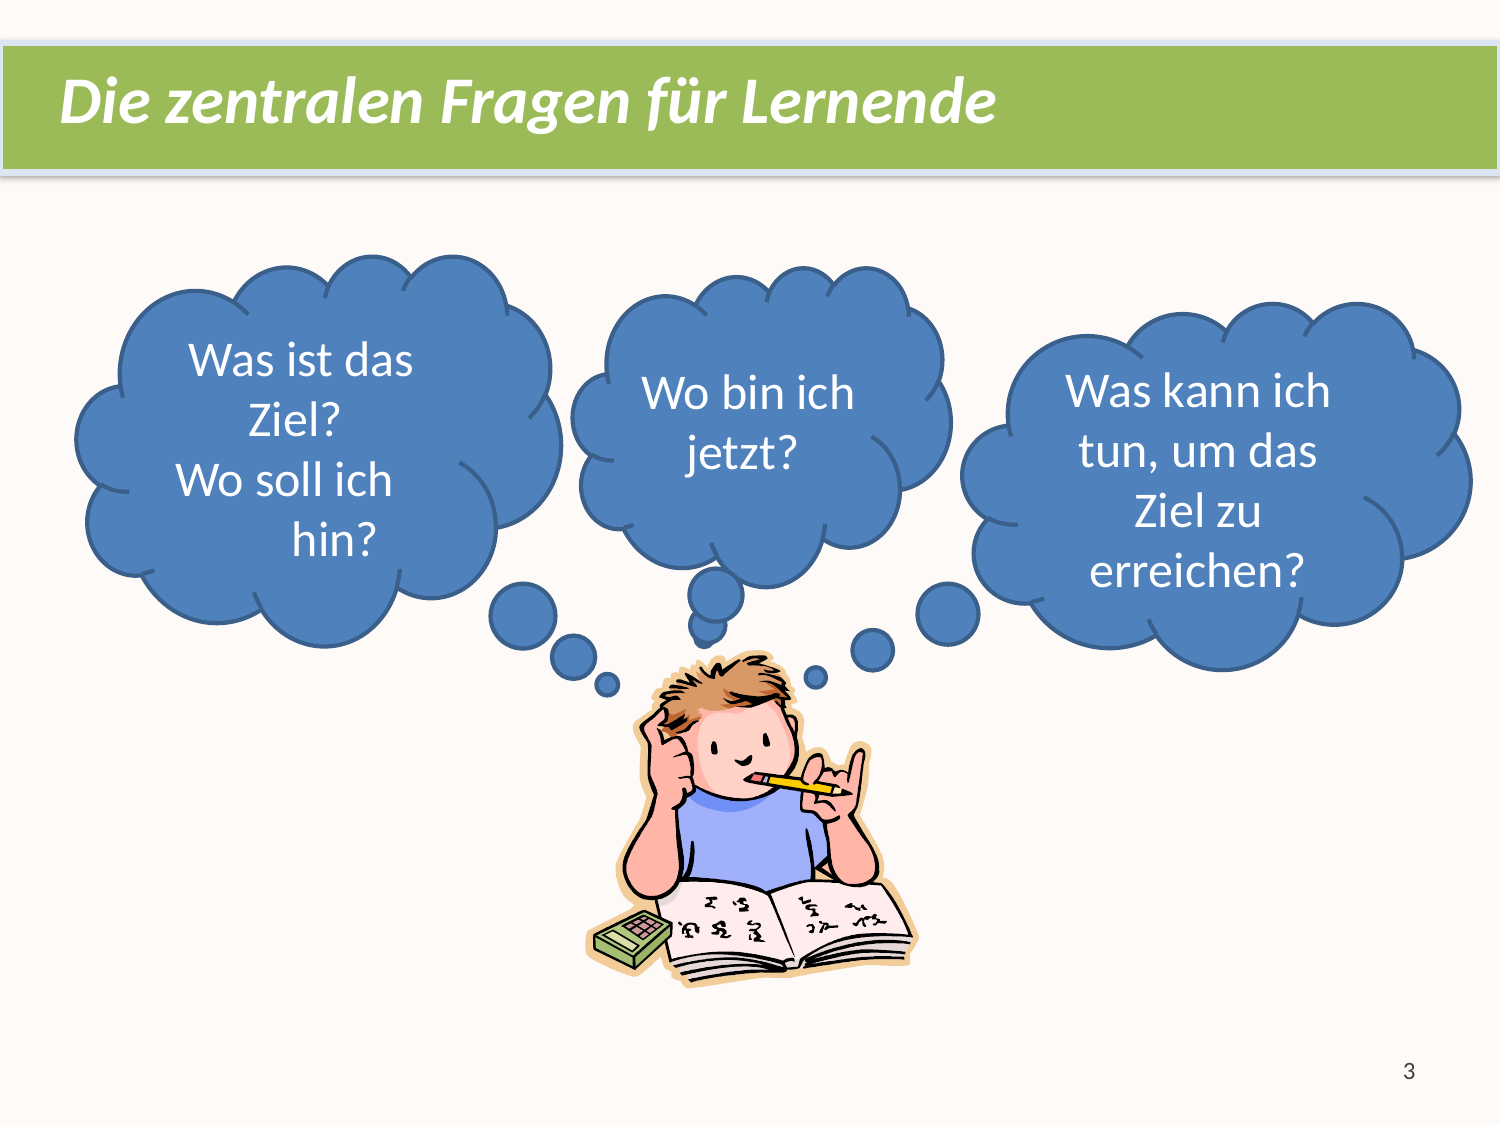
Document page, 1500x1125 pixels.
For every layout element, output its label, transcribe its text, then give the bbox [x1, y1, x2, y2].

text_box Was ist das Ziel? Wo soll ich hin? [488, 581, 558, 651]
text_box Was ist das Ziel? Wo soll ich hin? [549, 633, 593, 681]
text_box Was kann ich tun, um das Ziel zu erreichen? [915, 581, 981, 647]
text_box 3 [1388, 1046, 1431, 1092]
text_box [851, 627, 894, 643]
text_box Was ist das Ziel? Wo soll ich hin? [74, 254, 564, 649]
text_box Die zentralen Fragen für Lernende [0, 40, 1500, 176]
text_box Was kann ich tun, um das Ziel zu erreichen? [960, 301, 1473, 673]
picture [584, 644, 925, 994]
text_box Wo bin ich jetzt? [570, 266, 954, 643]
